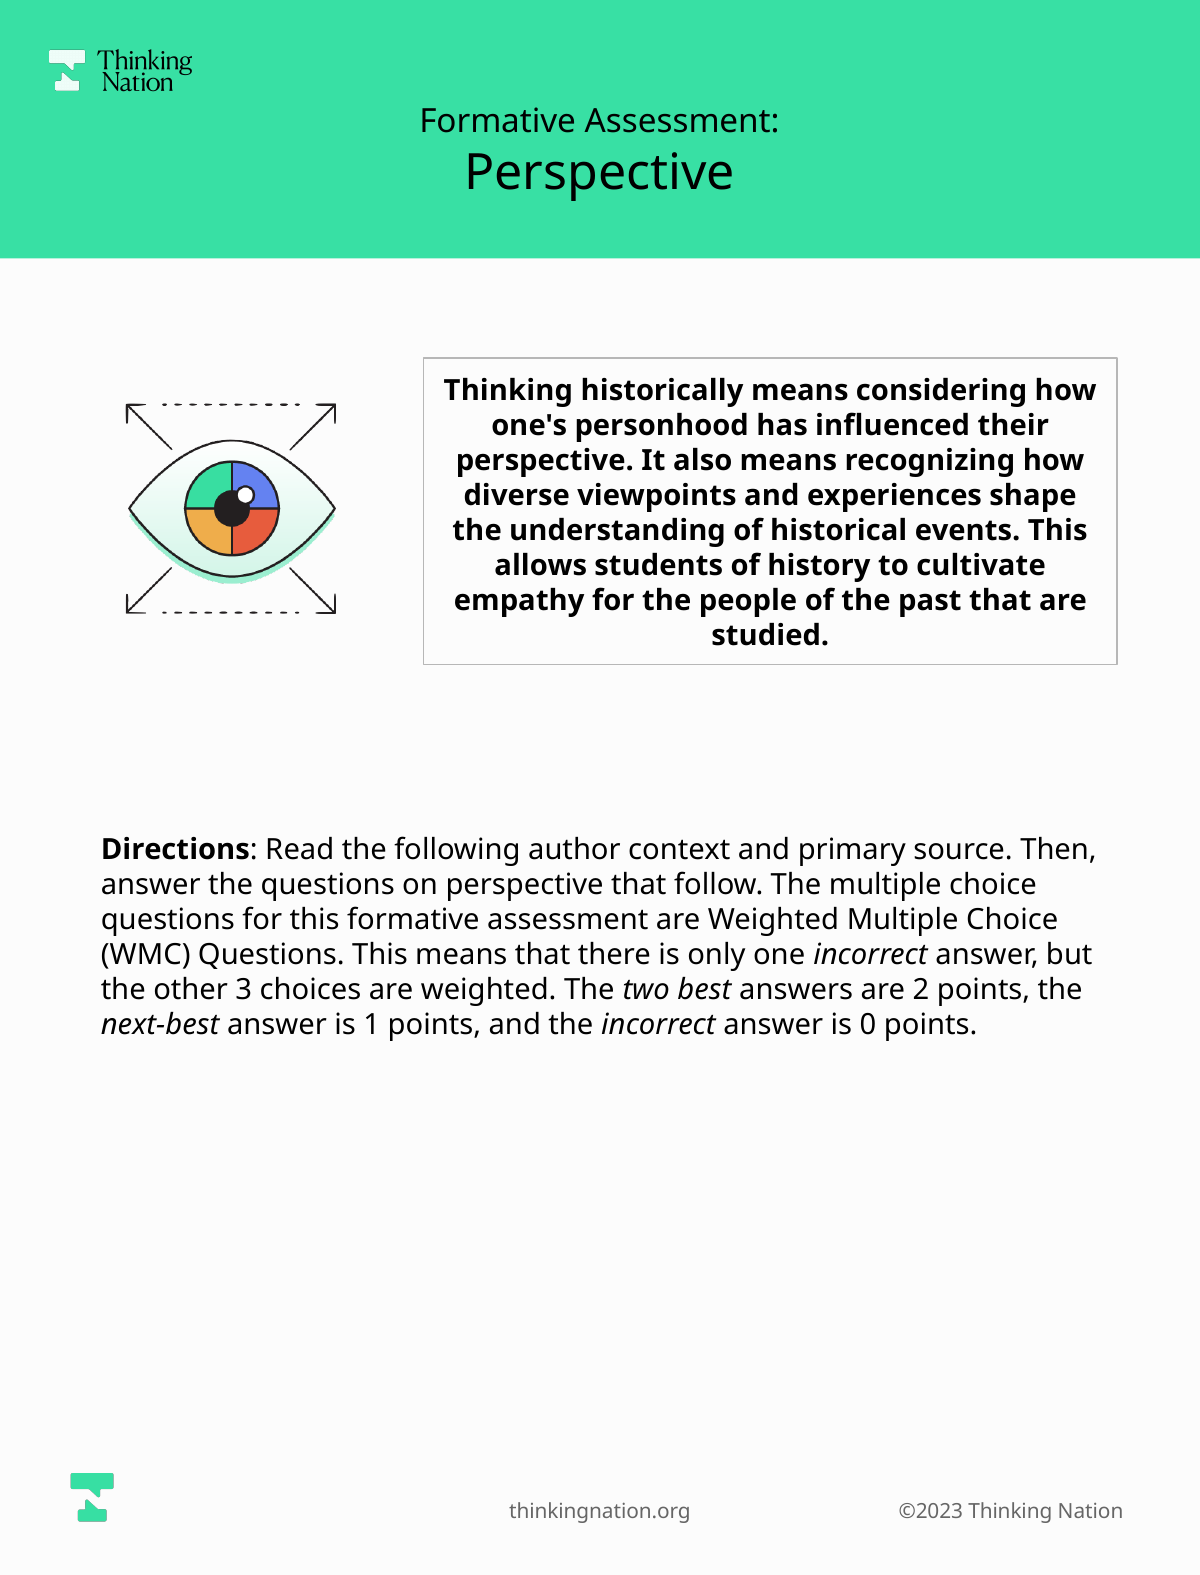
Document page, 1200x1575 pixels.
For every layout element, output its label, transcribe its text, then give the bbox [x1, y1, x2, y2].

text_box Directions: Read the following author context and primary source. Then, answer the questions on perspective that follow. The multiple choice questions for this formative assessment are Weighted Multiple Choice (WMC) Questions. This means that there is only one incorrect answer, but the other 3 choices are weighted. The two best answers are 2 points, the next-best answer is 1 points, and the incorrect answer is 0 points. [82, 793, 1118, 1077]
text_box Thinking historically means considering how one's personhood has influenced their perspective. It also means recognizing how diverse viewpoints and experiences shape the understanding of historical events. This allows students of history to cultivate empathy for the people of the past that are studied. [423, 358, 1118, 665]
text_box Formative Assessment: Perspective [0, 0, 1200, 259]
picture [33, 35, 197, 104]
text_box thinkingnation.org [457, 1483, 742, 1532]
picture [78, 357, 382, 661]
text_box ©2023 Thinking Nation [854, 1483, 1139, 1532]
picture [58, 1463, 126, 1531]
